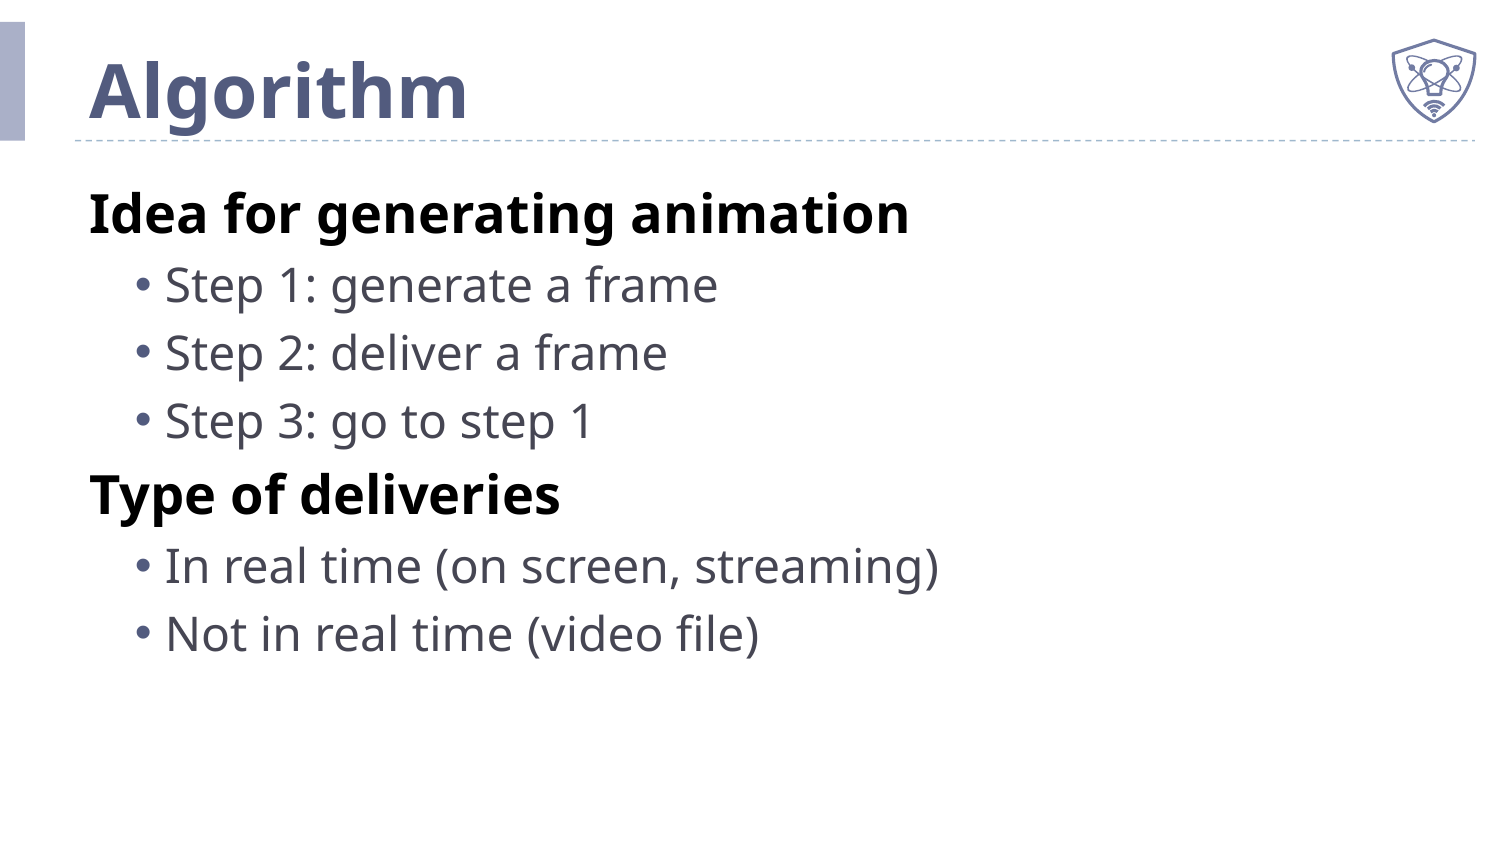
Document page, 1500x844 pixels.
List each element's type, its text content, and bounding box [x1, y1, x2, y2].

title Algorithm [75, 18, 1475, 141]
list Idea for generating animation Step 1: generate a frame Step 2: deliver a frame Step 3: go to step 1 Type of deliveries In real time (on screen, streaming) Not in real time (video file) [75, 171, 1475, 835]
